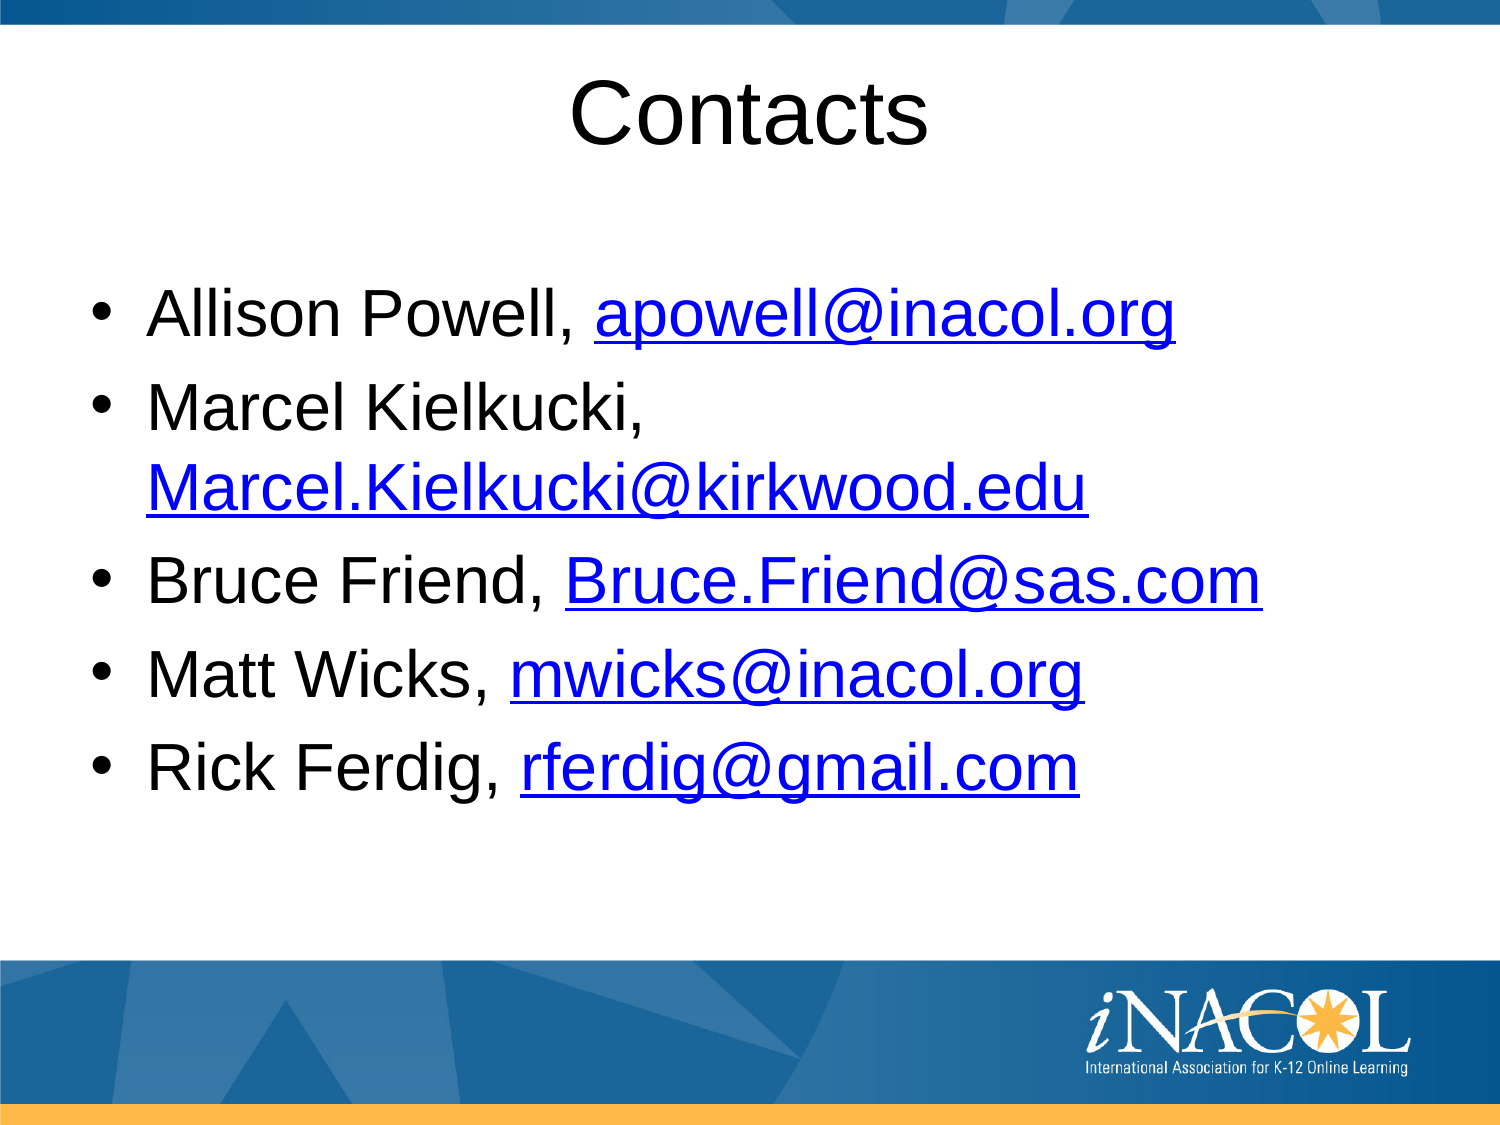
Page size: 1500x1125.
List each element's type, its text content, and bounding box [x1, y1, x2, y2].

picture [0, 0, 1500, 1125]
list Allison Powell, apowell@inacol.org Marcel Kielkucki, Marcel.Kielkucki@kirkwood.edu Bruce Friend, Bruce.Friend@sas.com Matt Wicks, mwicks@inacol.org Rick Ferdig, rferdig@gmail.com [75, 262, 1425, 1005]
title Contacts [75, 45, 1425, 233]
